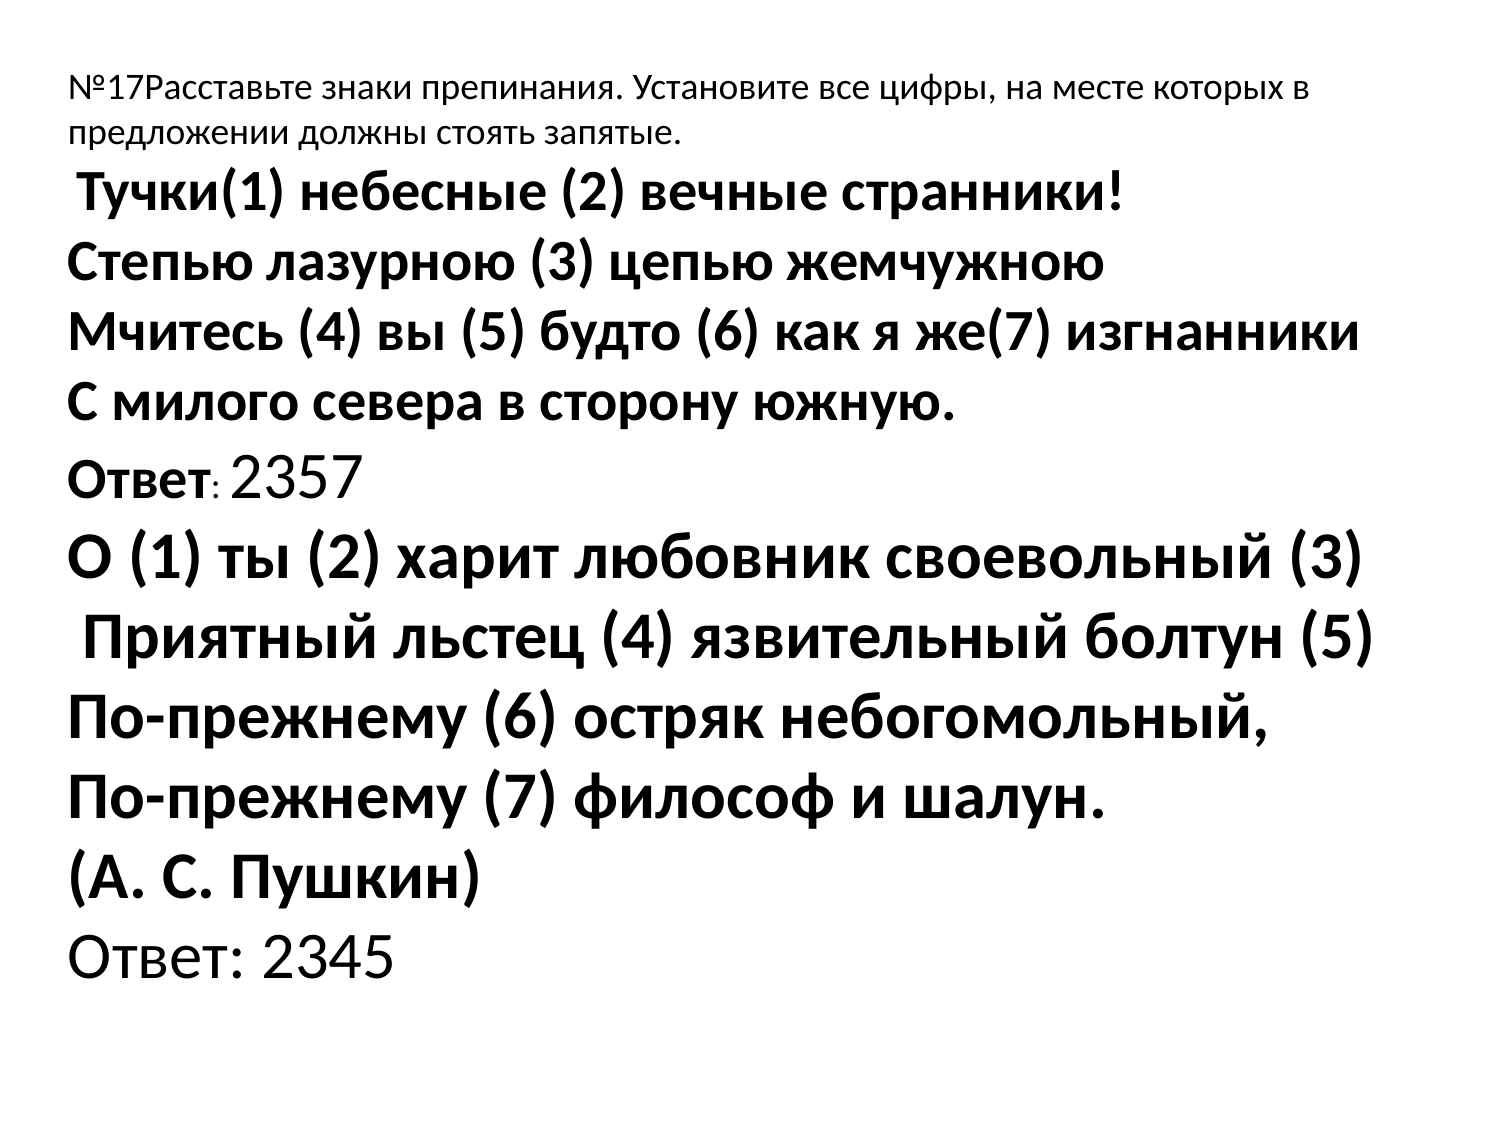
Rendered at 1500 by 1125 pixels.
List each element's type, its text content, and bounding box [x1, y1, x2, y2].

text_box №17Расставьте знаки препинания. Установите все цифры, на месте которых в предложении должны стоять запятые. Тучки(1) небесные (2) вечные странники! Степью лазурною (3) цепью жемчужною Мчитесь (4) вы (5) будто (6) как я же(7) изгнанники С милого севера в сторону южную. Ответ: 2357 О (1) ты (2) харит любовник своевольный (3) Приятный льстец (4) язвительный болтун (5) По-прежнему (6) остряк небогомольный, По-прежнему (7) философ и шалун. (А. С. Пушкин) Ответ: 2345 [53, 54, 1412, 1044]
